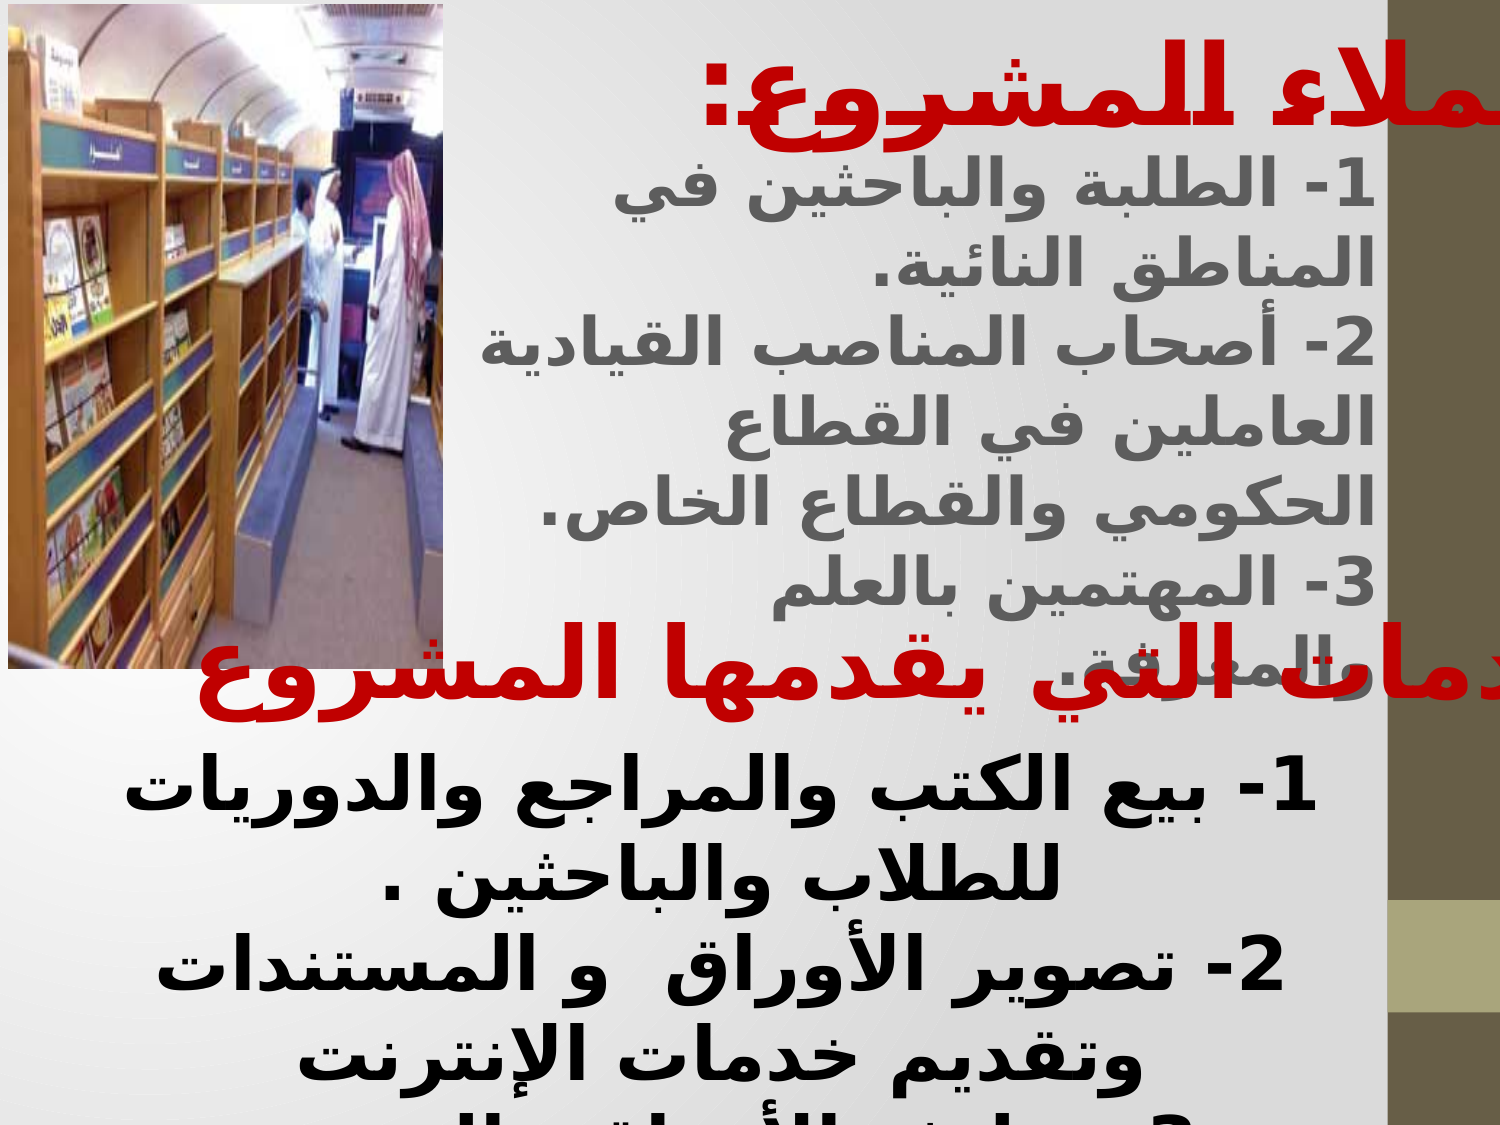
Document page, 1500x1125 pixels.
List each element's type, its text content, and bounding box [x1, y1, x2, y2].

text_box الخدمات التي يقدمها المشروع [142, 591, 1500, 727]
text_box 1- الطلبة والباحثين في المناطق النائية. 2- أصحاب المناصب القيادية العاملين في القطاع الحكومي والقطاع الخاص. 3- المهتمين بالعلم والمعرفة. [455, 131, 1394, 591]
text_box 1- بيع الكتب والمراجع والدوريات للطلاب والباحثين . 2- تصوير الأوراق و المستندات وتقديم خدمات الإنترنت 3- تغليف الأوراق والبحوث والدراسات والكتب . [29, 727, 1415, 1125]
text_box عملاء المشروع: [679, 4, 1500, 155]
picture [7, 4, 444, 670]
